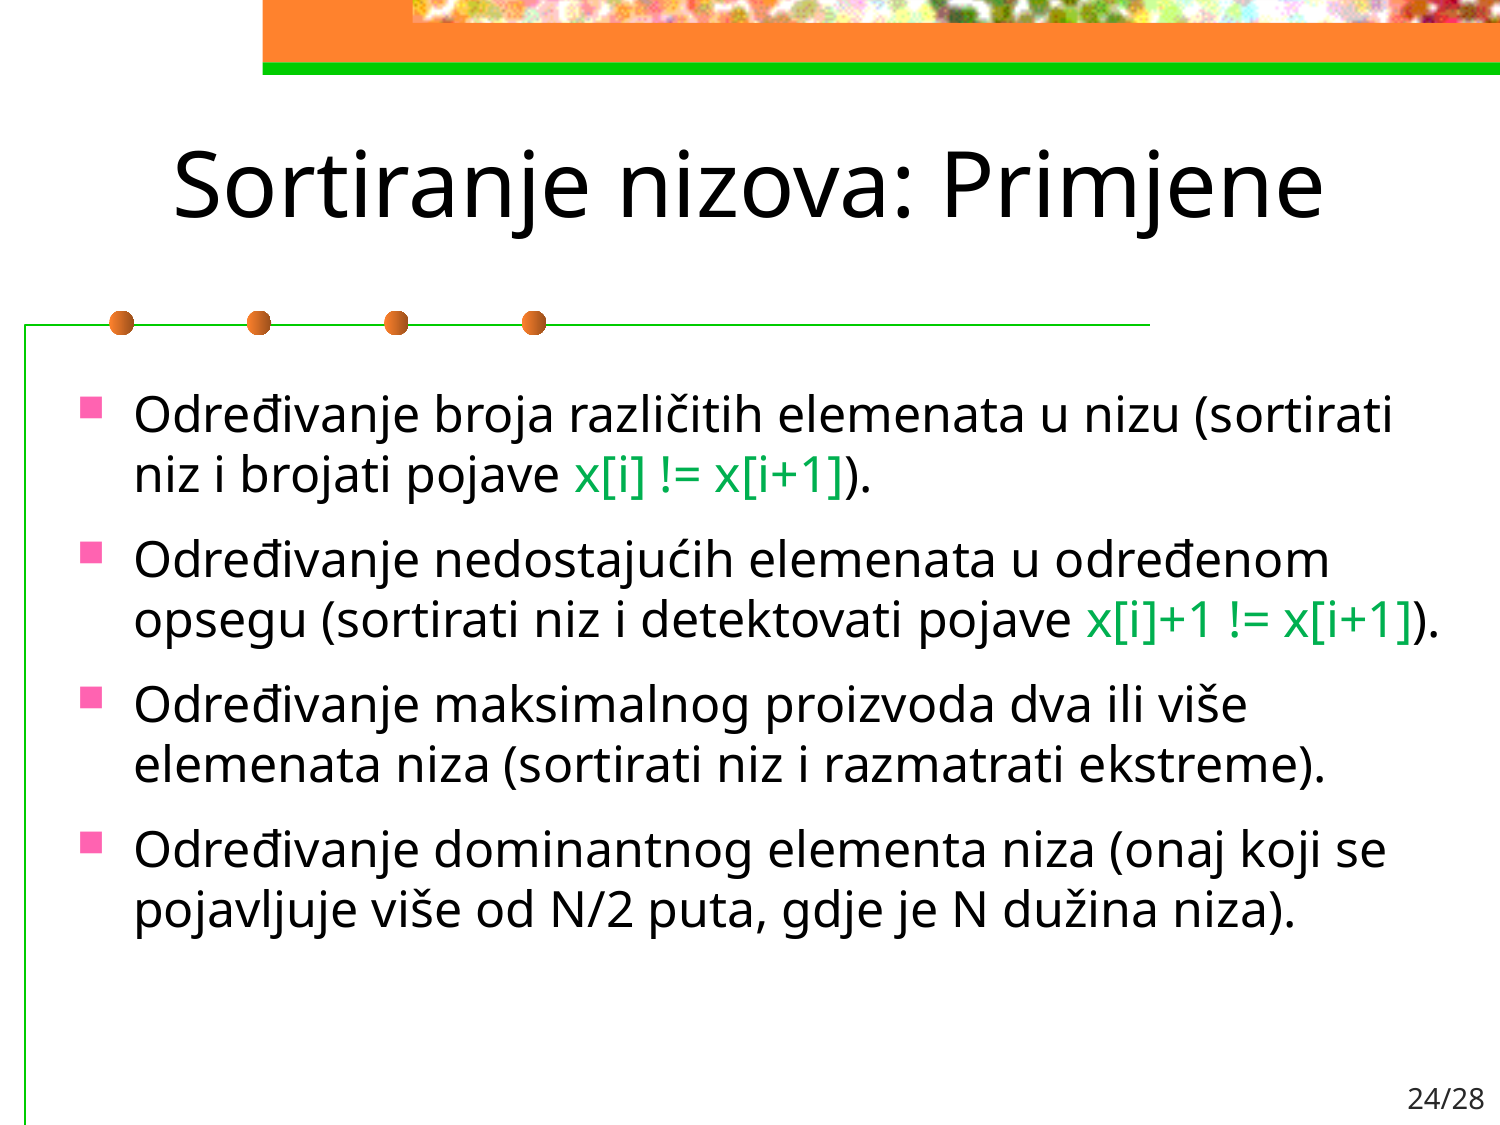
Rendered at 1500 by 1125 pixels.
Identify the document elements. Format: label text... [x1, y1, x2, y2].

text_box 24/28 [1374, 1072, 1500, 1123]
text_box Određivanje broja različitih elemenata u nizu (sortirati niz i brojati pojave x[i] != x[i+1]). Određivanje nedostajućih elemenata u određenom opsegu (sortirati niz i detektovati pojave x[i]+1 != x[i+1]). Određivanje maksimalnog proizvoda dva ili više elemenata niza (sortirati niz i razmatrati ekstreme). Određivanje dominantnog elementa niza (onaj koji se pojavljuje više od N/2 puta, gdje je N dužina niza). [62, 375, 1482, 938]
title Sortiranje nizova: Primjene [12, 87, 1488, 275]
picture [412, 0, 1500, 23]
